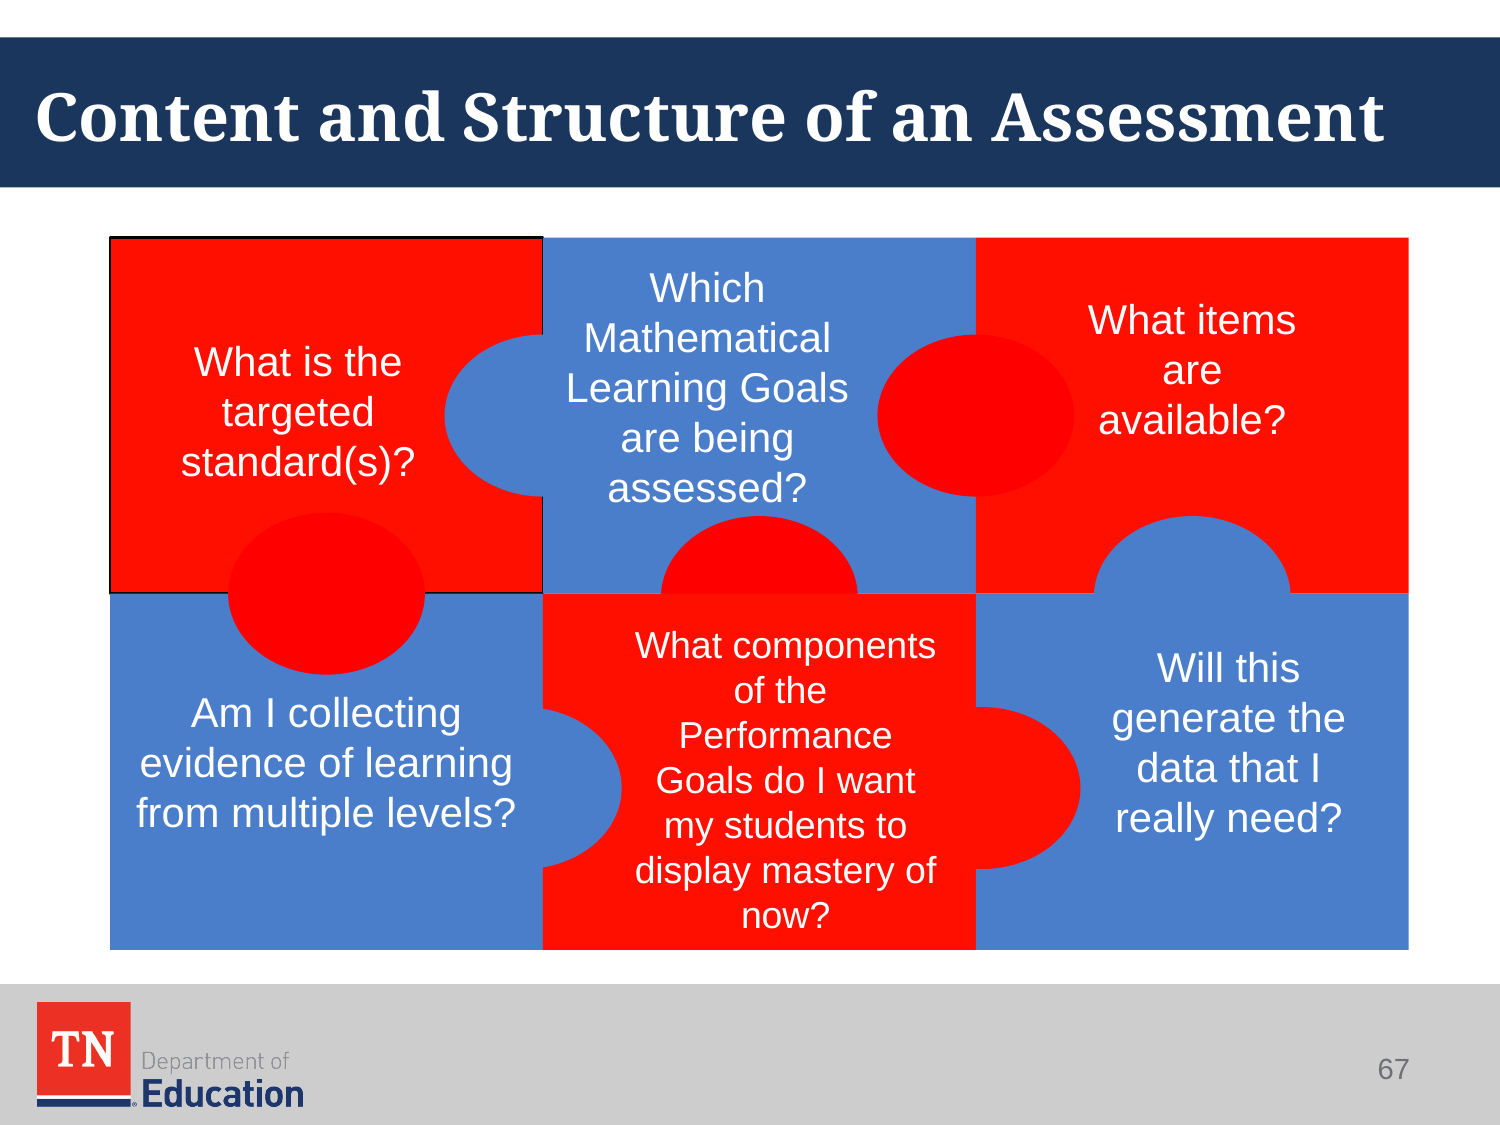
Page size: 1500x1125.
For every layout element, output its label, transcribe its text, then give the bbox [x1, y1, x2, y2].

picture [37, 1002, 303, 1107]
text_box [110, 237, 1409, 950]
slide_number 67 [1350, 1042, 1425, 1103]
title Content and Structure of an Assessment [19, 39, 1432, 190]
